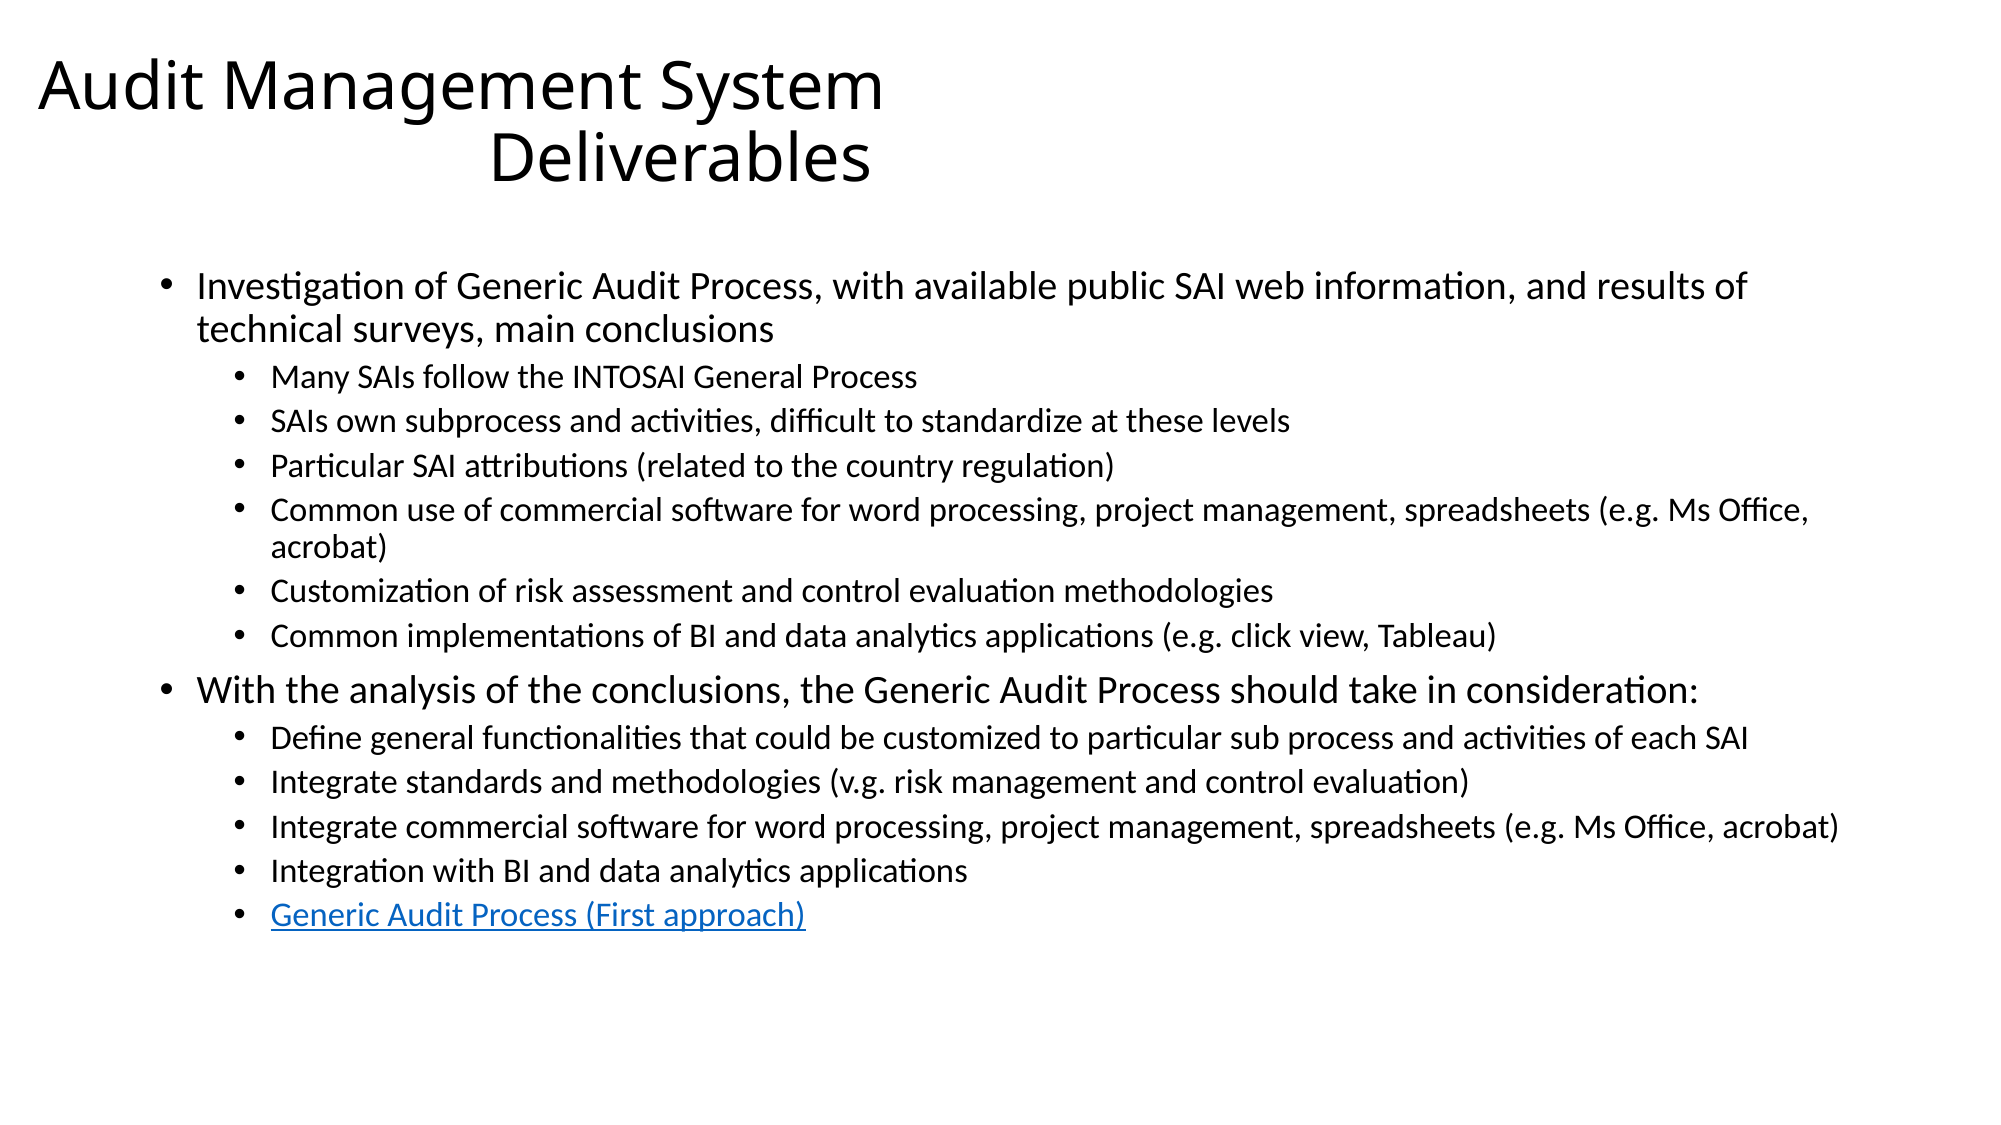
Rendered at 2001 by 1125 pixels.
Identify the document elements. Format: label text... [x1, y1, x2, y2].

list Investigation of Generic Audit Process, with available public SAI web information, and results of technical surveys, main conclusions Many SAIs follow the INTOSAI General Process SAIs own subprocess and activities, difficult to standardize at these levels Particular SAI attributions (related to the country regulation) Common use of commercial software for word processing, project management, spreadsheets (e.g. Ms Office, acrobat) Customization of risk assessment and control evaluation methodologies Common implementations of BI and data analytics applications (e.g. click view, Tableau) With the analysis of the conclusions, the Generic Audit Process should take in consideration: Define general functionalities that could be customized to particular sub process and activities of each SAI Integrate standards and methodologies (v.g. risk management and control evaluation) Integrate commercial software for word processing, project management, spreadsheets (e.g. Ms Office, acrobat) Integration with BI and data analytics applications Generic Audit Process (First approach) [144, 257, 1870, 971]
title Audit Management System Deliverables [23, 55, 2000, 273]
